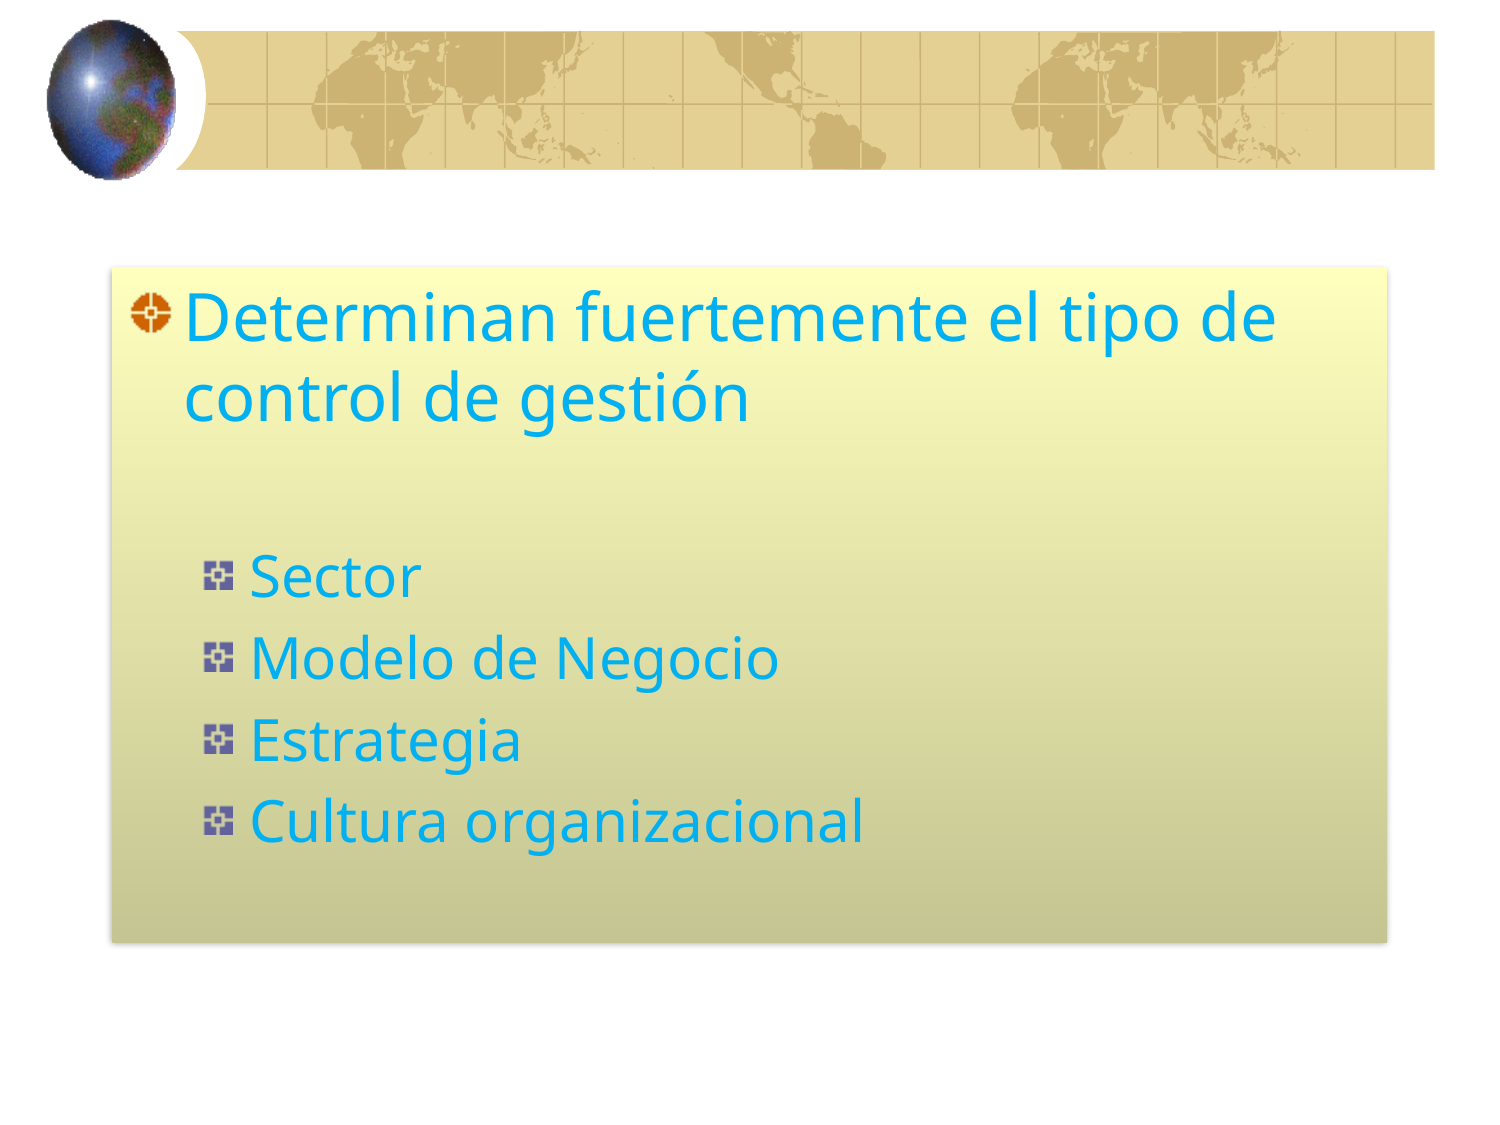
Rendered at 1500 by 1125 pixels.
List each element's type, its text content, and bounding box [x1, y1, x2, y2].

list Determinan fuertemente el tipo de control de gestión Sector Modelo de Negocio Estrategia Cultura organizacional [111, 266, 1388, 943]
picture [42, 14, 190, 185]
picture [202, 804, 233, 835]
picture [202, 722, 233, 754]
picture [202, 559, 233, 590]
picture [127, 291, 174, 338]
picture [202, 640, 233, 672]
